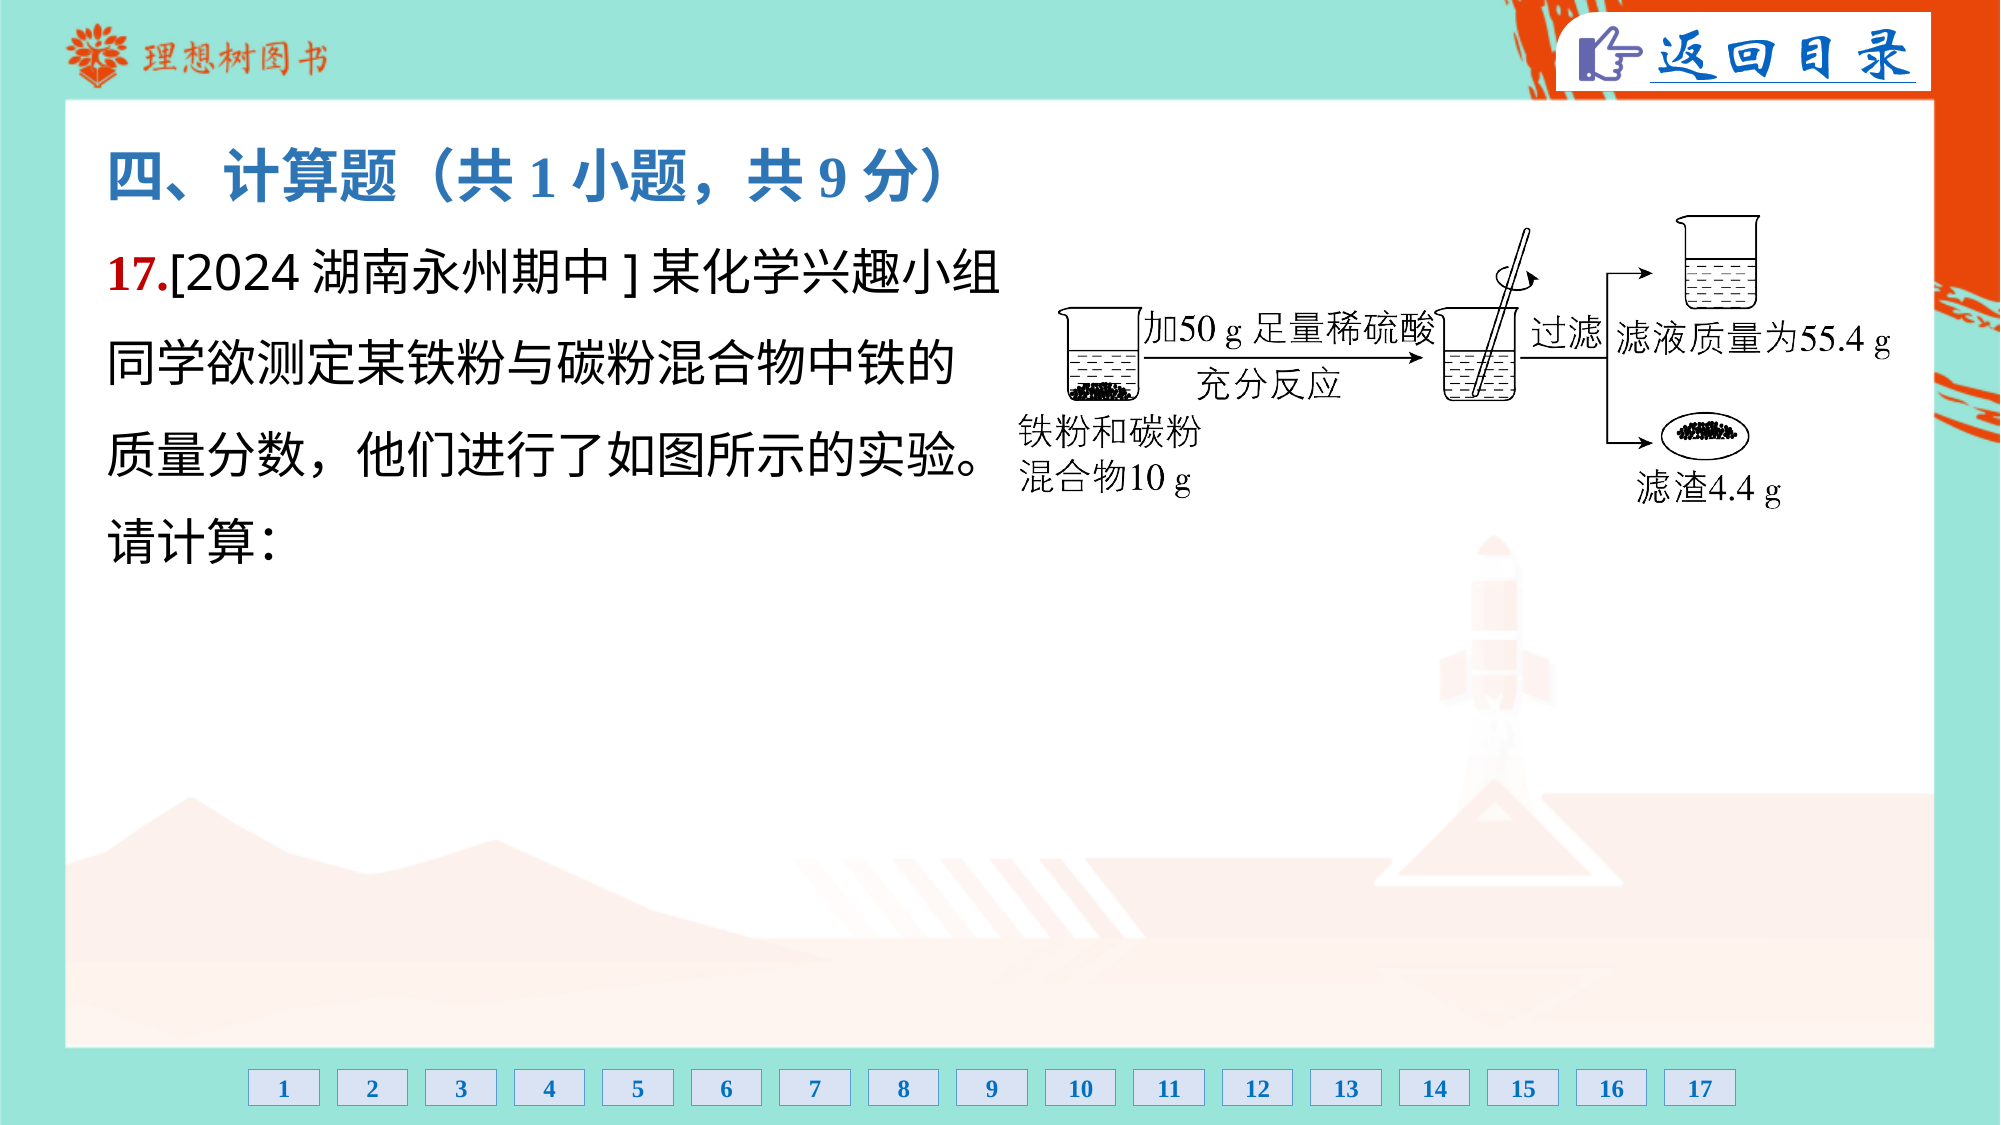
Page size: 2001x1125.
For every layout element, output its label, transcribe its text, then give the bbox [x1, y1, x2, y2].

text_box 17.[2024湖南永州期中]某化学兴趣小组 同学欲测定某铁粉与碳粉混合物中铁的 质量分数，他们进行了如图所示的实验。 请计算： [106, 208, 1001, 562]
text_box 四、计算题（共1小题，共9分） [106, 138, 1895, 209]
picture [0, 0, 2000, 1125]
